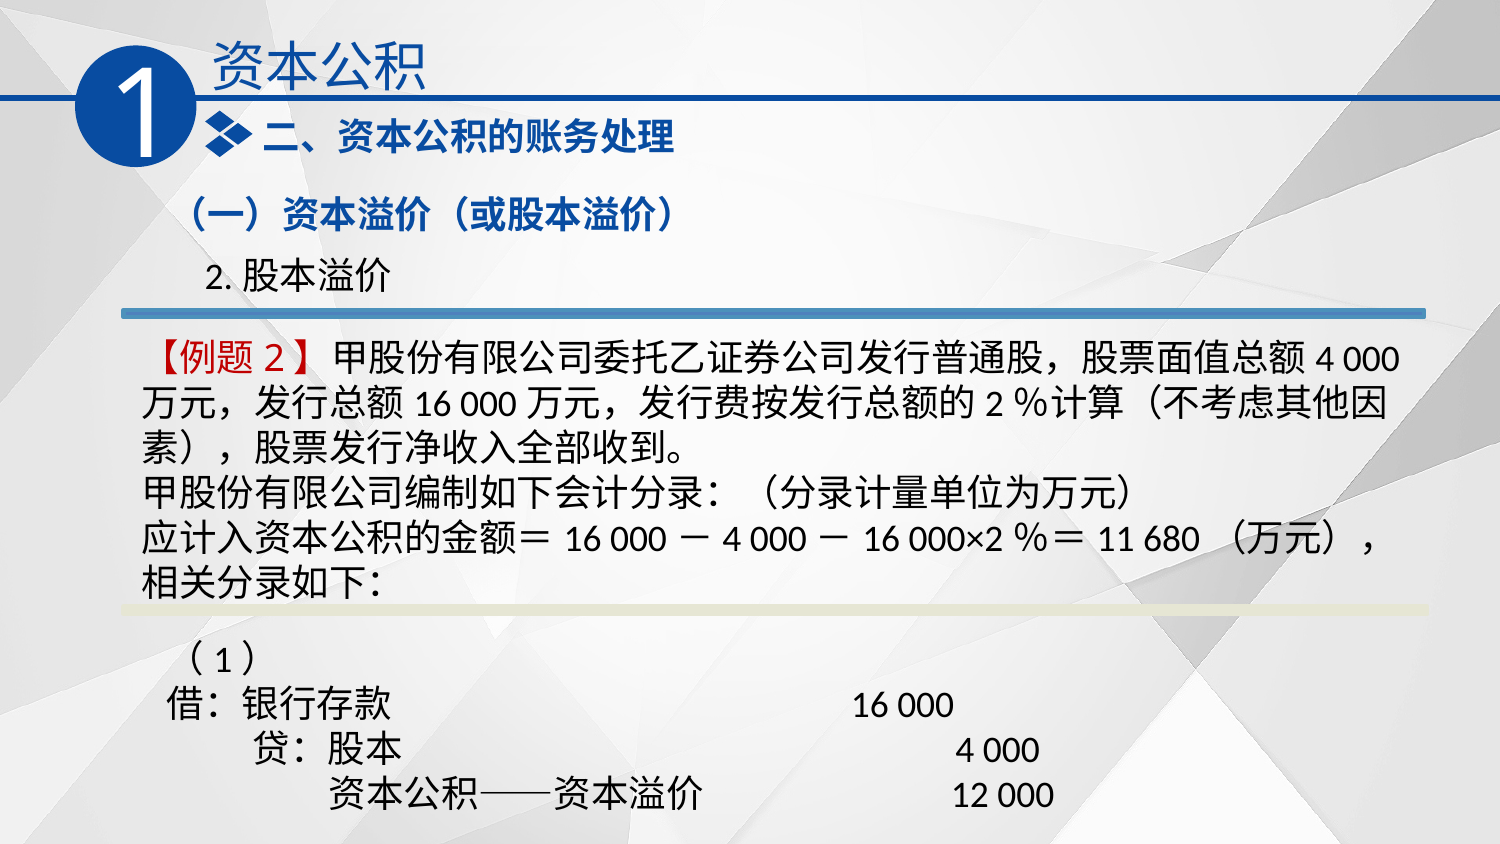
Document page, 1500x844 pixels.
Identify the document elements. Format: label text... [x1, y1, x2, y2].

text_box 2.股本溢价 [192, 245, 405, 304]
picture [0, 101, 1500, 844]
text_box 二、资本公积的账务处理 [250, 107, 688, 164]
text_box 【例题2】甲股份有限公司委托乙证券公司发行普通股，股票面值总额4 000万元，发行总额16 000万元，发行费按发行总额的2％计算（不考虑其他因素），股票发行净收入全部收到。 甲股份有限公司编制如下会计分录：（分录计量单位为万元） 应计入资本公积的金额＝16 000－4 000－16 000×2％＝11 680（万元），相关分录如下： [129, 327, 1431, 610]
text_box （一）资本溢价（或股本溢价） [157, 184, 707, 242]
text_box [223, 122, 250, 145]
text_box 1 [84, 45, 203, 97]
text_box [75, 74, 84, 97]
picture [0, 0, 1500, 95]
text_box [121, 604, 1429, 616]
text_box [205, 110, 235, 133]
text_box 1 [84, 107, 203, 171]
text_box [205, 135, 235, 158]
text_box [121, 308, 1426, 319]
text_box [75, 107, 84, 138]
text_box 资本公积 [198, 37, 510, 92]
text_box （1） 借：银行存款 16 000 贷：股本 4 000 资本公积——资本溢价 12 000 [154, 628, 1301, 821]
